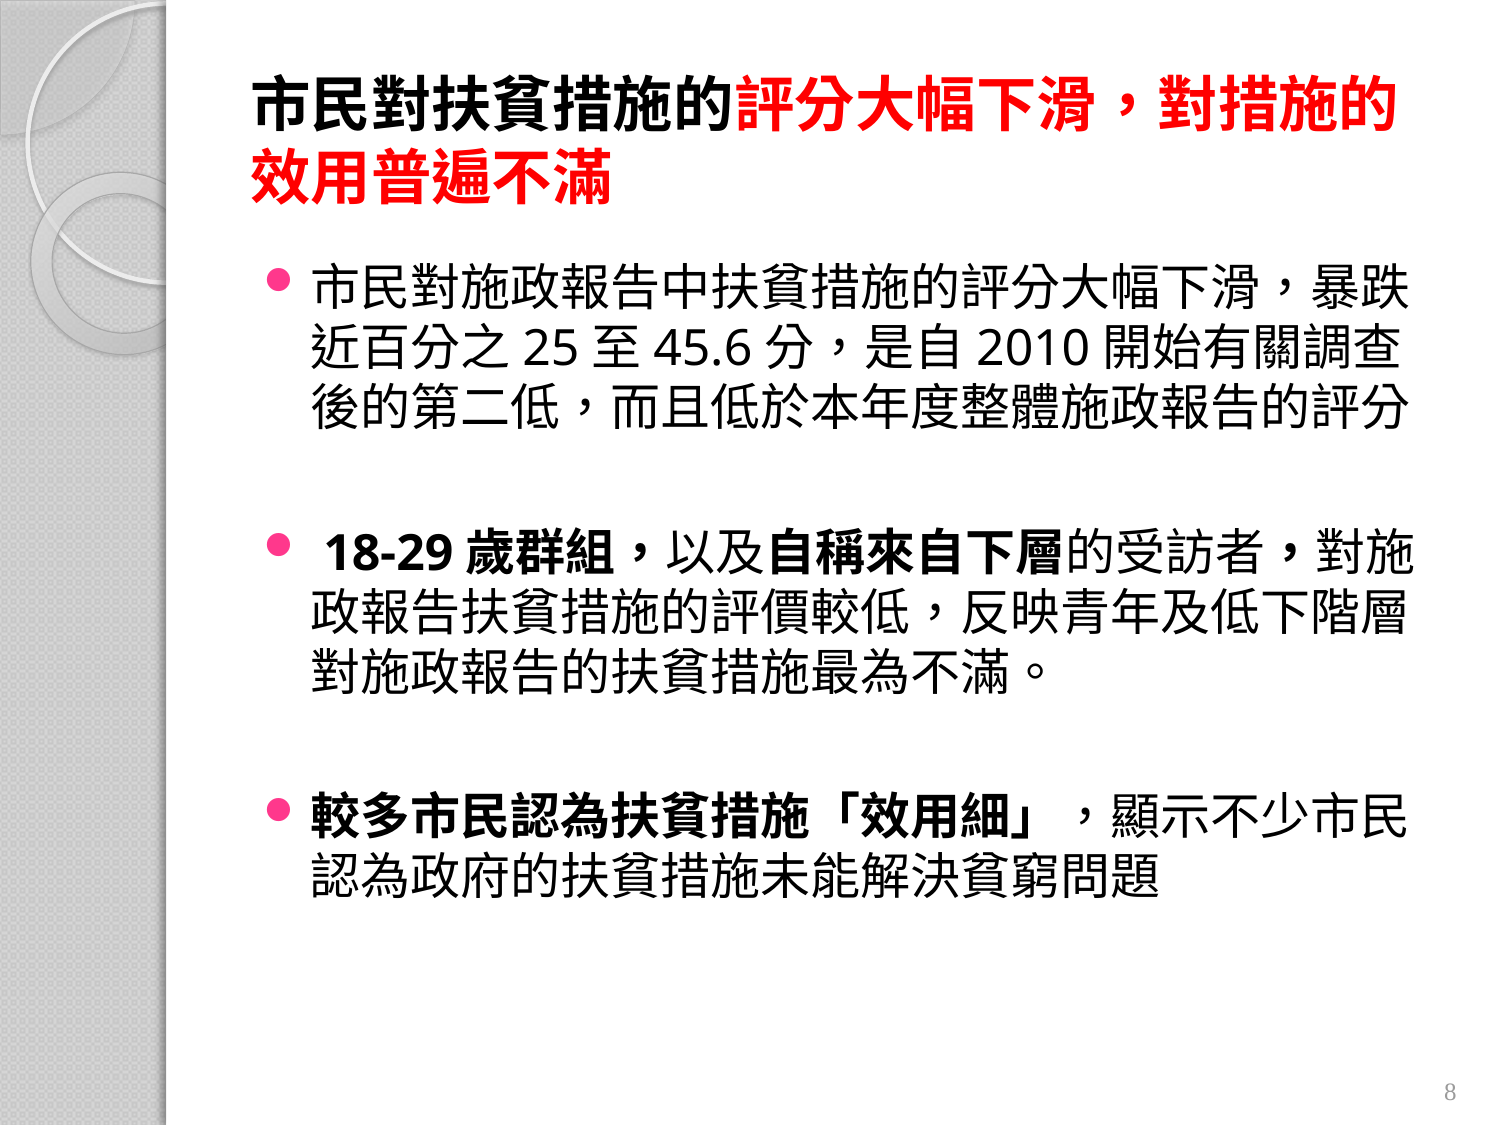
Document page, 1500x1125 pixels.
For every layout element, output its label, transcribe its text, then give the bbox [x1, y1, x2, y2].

list 市民對施政報告中扶貧措施的評分大幅下滑，暴跌近百分之25至45.6分，是自2010開始有關調查後的第二低，而且低於本年度整體施政報告的評分 18-29歲群組，以及自稱來自下層的受訪者，對施政報告扶貧措施的評價較低，反映青年及低下階層對施政報告的扶貧措施最為不滿。 較多市民認為扶貧措施「效用細」，顯示不少市民認為政府的扶貧措施未能解決貧窮問題 [235, 247, 1466, 1035]
slide_number 8 [1413, 1034, 1488, 1113]
title 市民對扶貧措施的評分大幅下滑，對措施的效用普遍不滿 [235, 45, 1466, 233]
